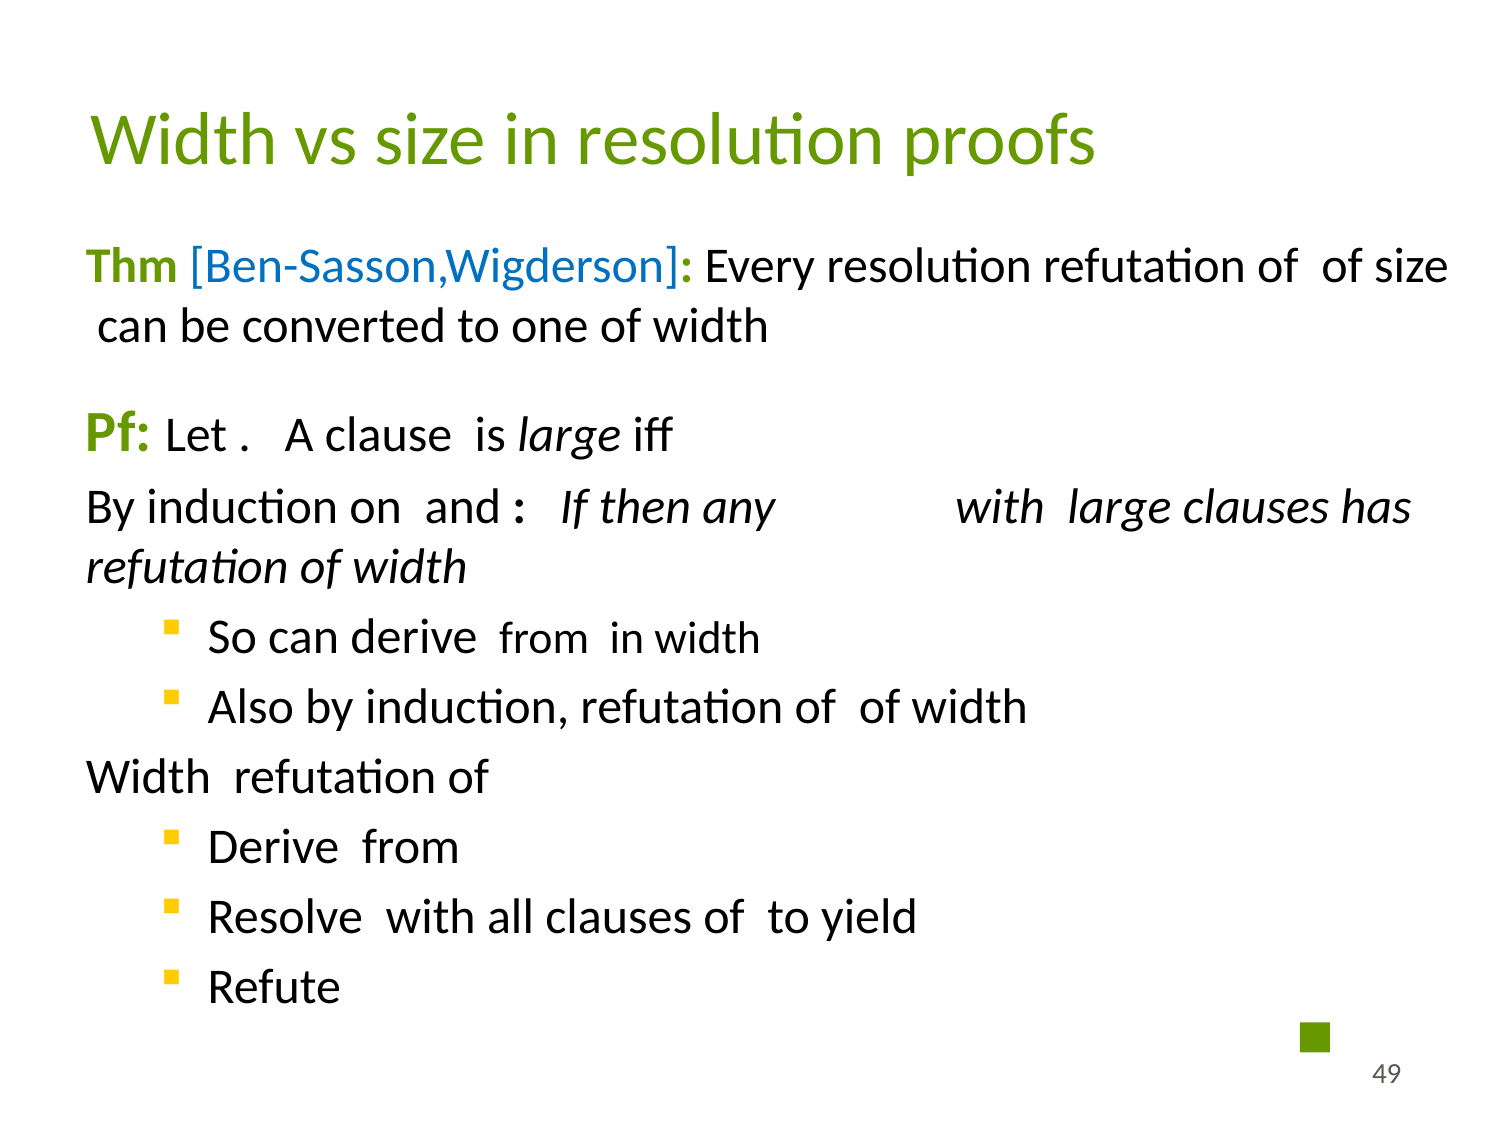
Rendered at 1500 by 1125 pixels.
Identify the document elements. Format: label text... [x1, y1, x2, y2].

slide_number 49 [1104, 1037, 1417, 1097]
text_box [1299, 1022, 1330, 1037]
title Width vs size in resolution proofs [75, 37, 1350, 188]
